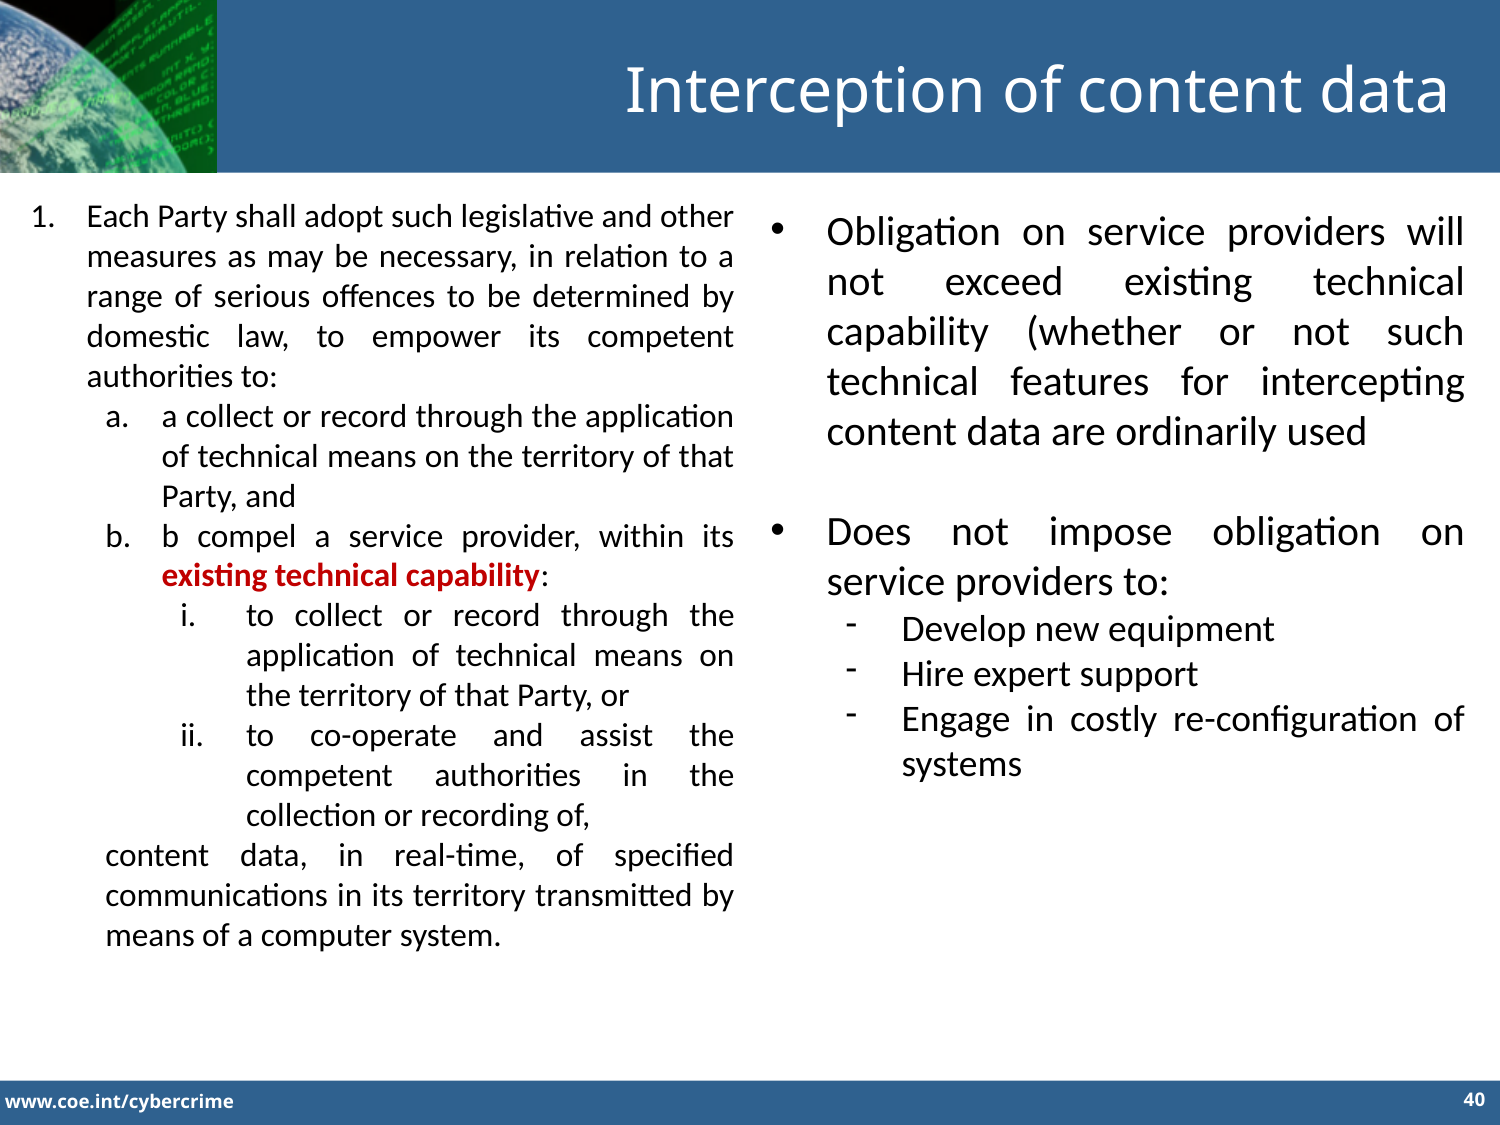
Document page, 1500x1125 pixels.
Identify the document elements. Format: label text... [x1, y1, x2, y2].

text_box Obligation on service providers will not exceed existing technical capability (whether or not such technical features for intercepting content data are ordinarily used Does not impose obligation on service providers to: Develop new equipment Hire expert support Engage in costly re-configuration of systems [755, 196, 1480, 792]
text_box Each Party shall adopt such legislative and other measures as may be necessary, in relation to a range of serious offences to be determined by domestic law, to empower its competent authorities to: a collect or record through the application of technical means on the territory of that Party, and b compel a service provider, within its existing technical capability: to collect or record through the application of technical means on the territory of that Party, or to co-operate and assist the competent authorities in the collection or recording of, content data, in real-time, of specified communications in its territory transmitted by means of a computer system. [15, 186, 750, 961]
text_box Interception of content data [230, 42, 1483, 133]
picture [0, 0, 217, 173]
